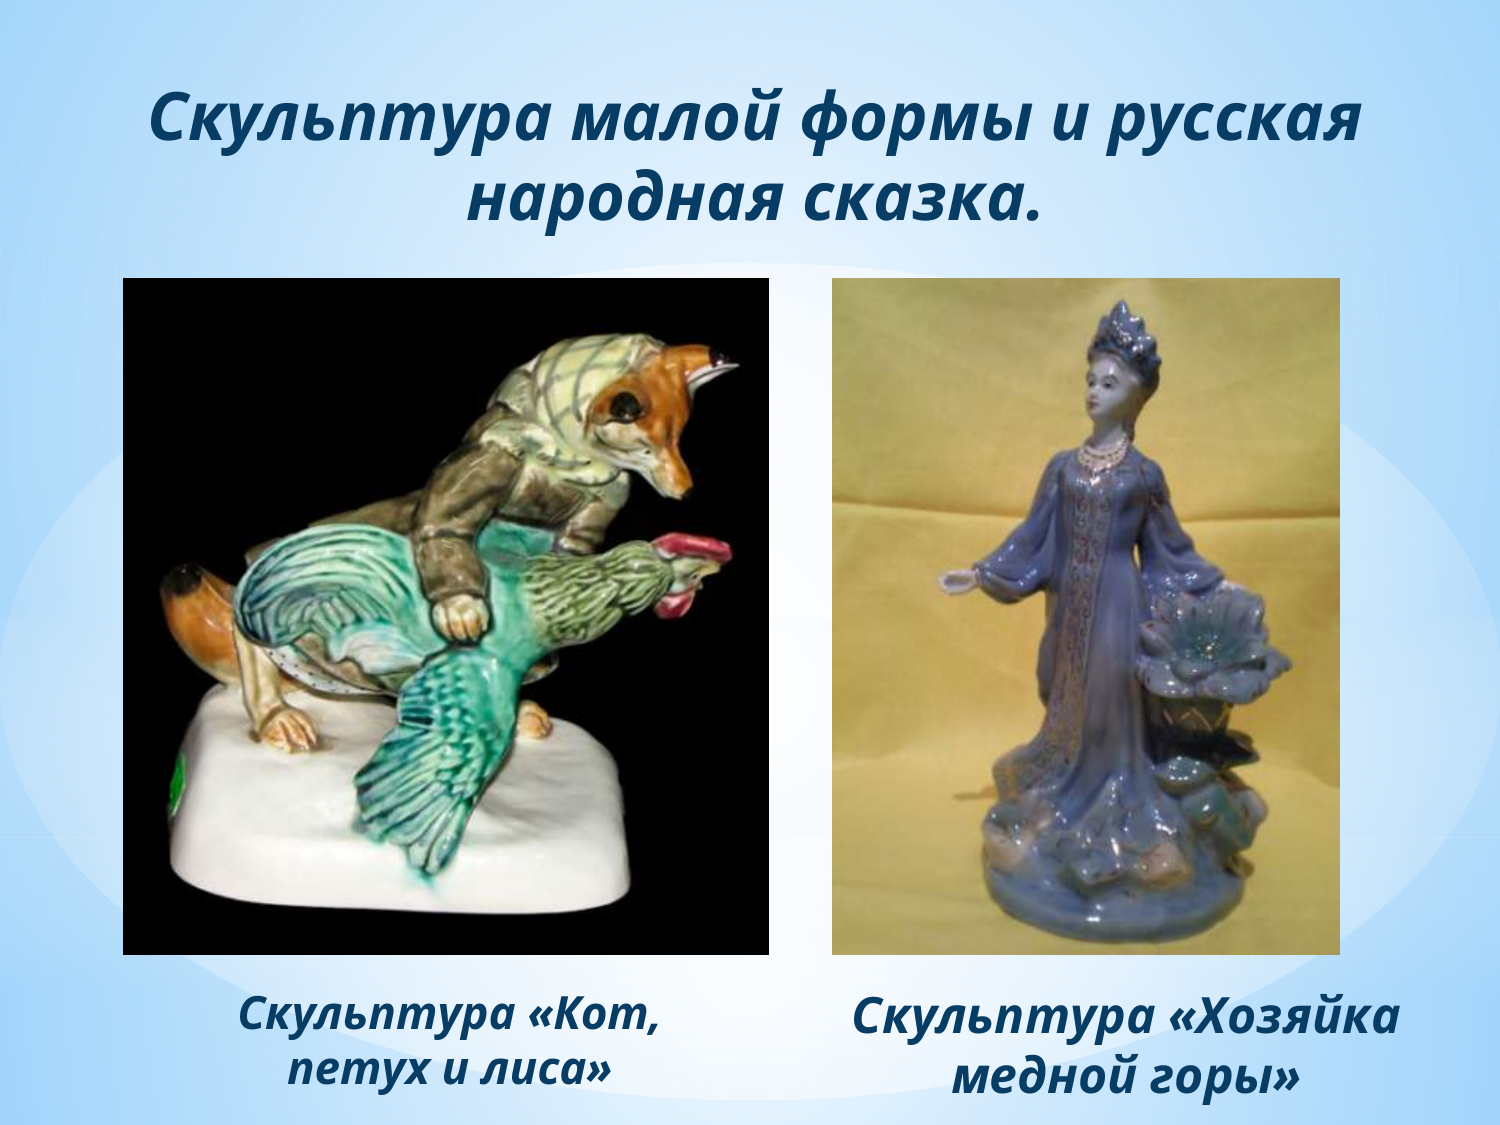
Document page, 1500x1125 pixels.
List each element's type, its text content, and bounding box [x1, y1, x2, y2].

picture [832, 278, 1340, 955]
text_box Скульптура «Хозяйка медной горы» [809, 976, 1445, 1111]
picture [123, 278, 769, 955]
list Скульптура «Кот, петух и лиса» [144, 975, 748, 1125]
title Скульптура малой формы и русская народная сказка. [76, 66, 1436, 254]
